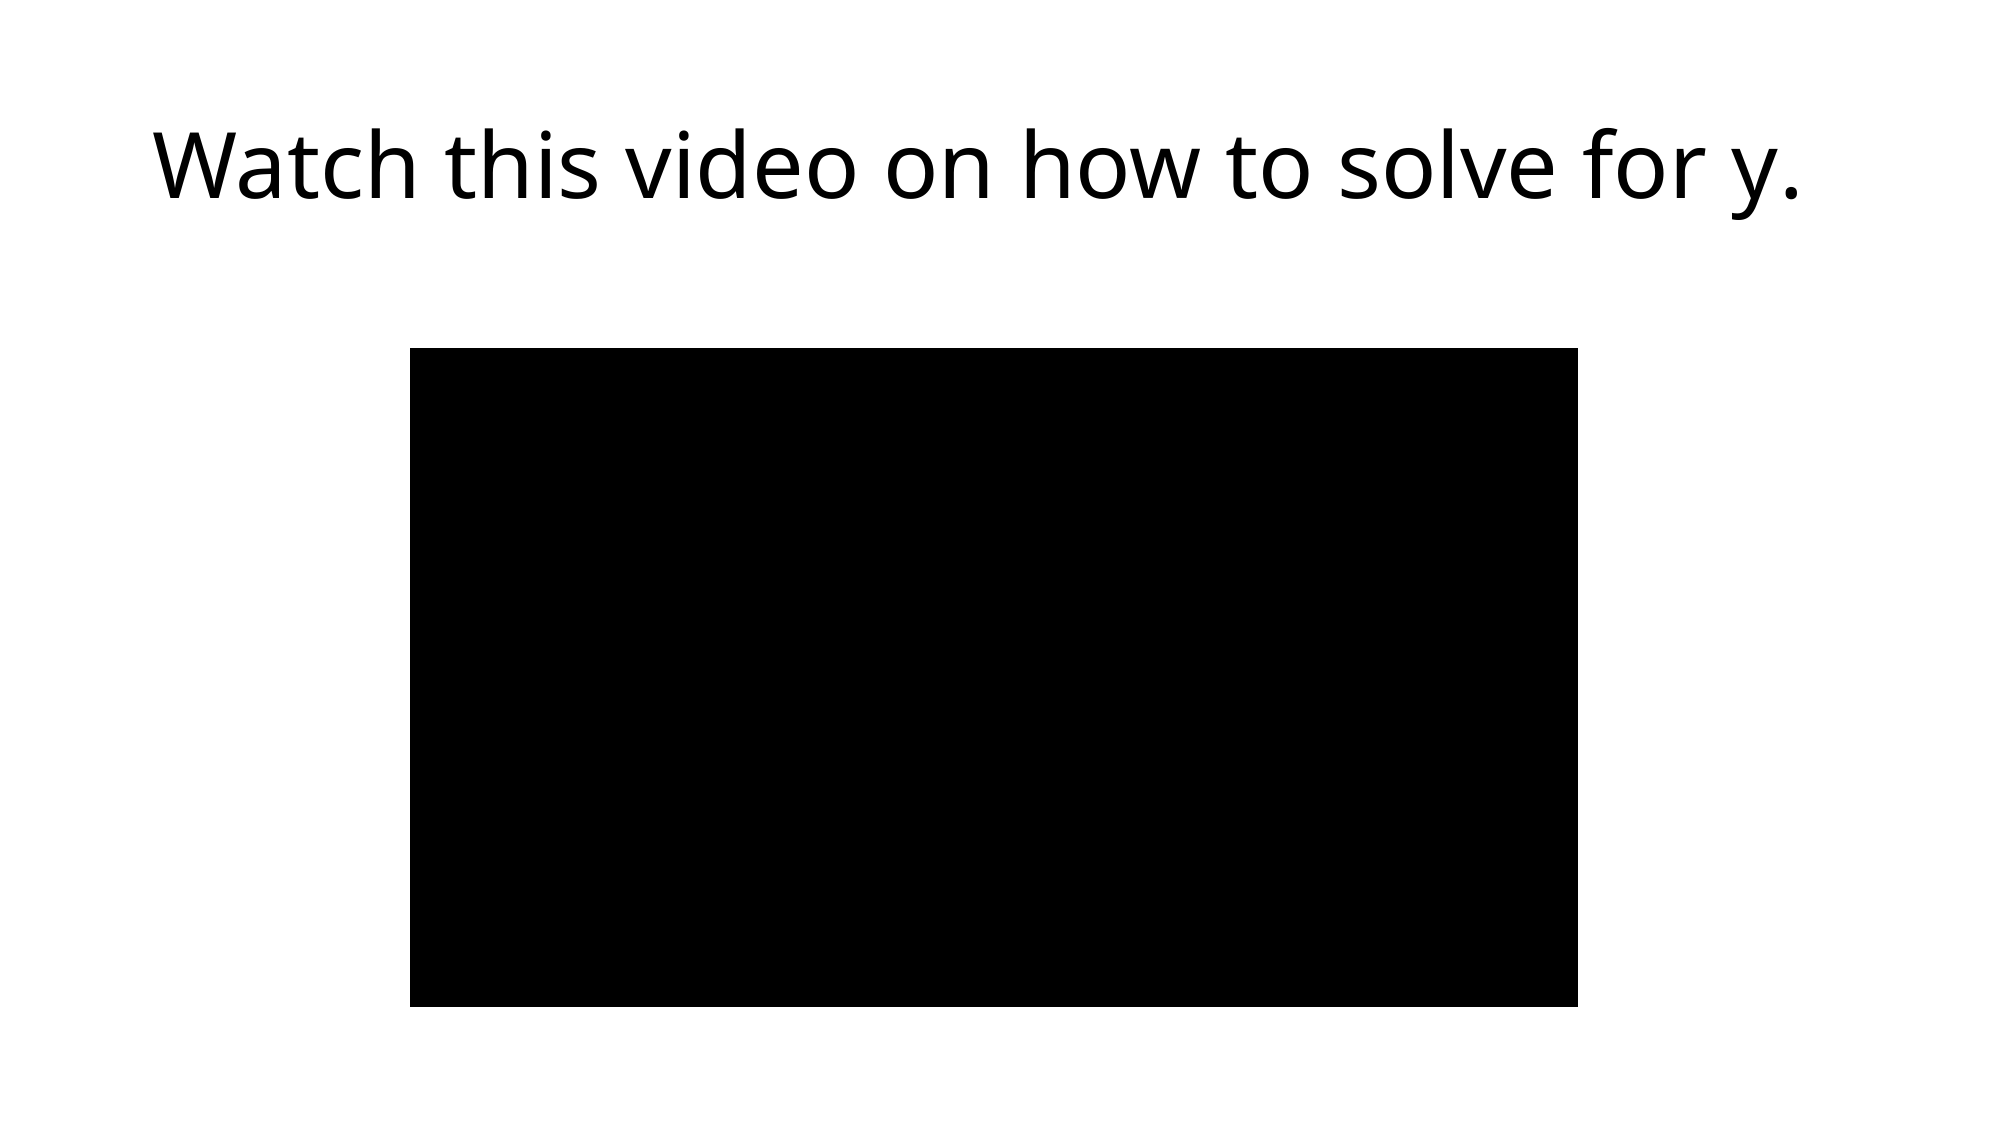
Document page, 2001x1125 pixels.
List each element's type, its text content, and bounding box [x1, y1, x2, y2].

title Watch this video on how to solve for y. [137, 59, 1863, 278]
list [409, 347, 1579, 1008]
